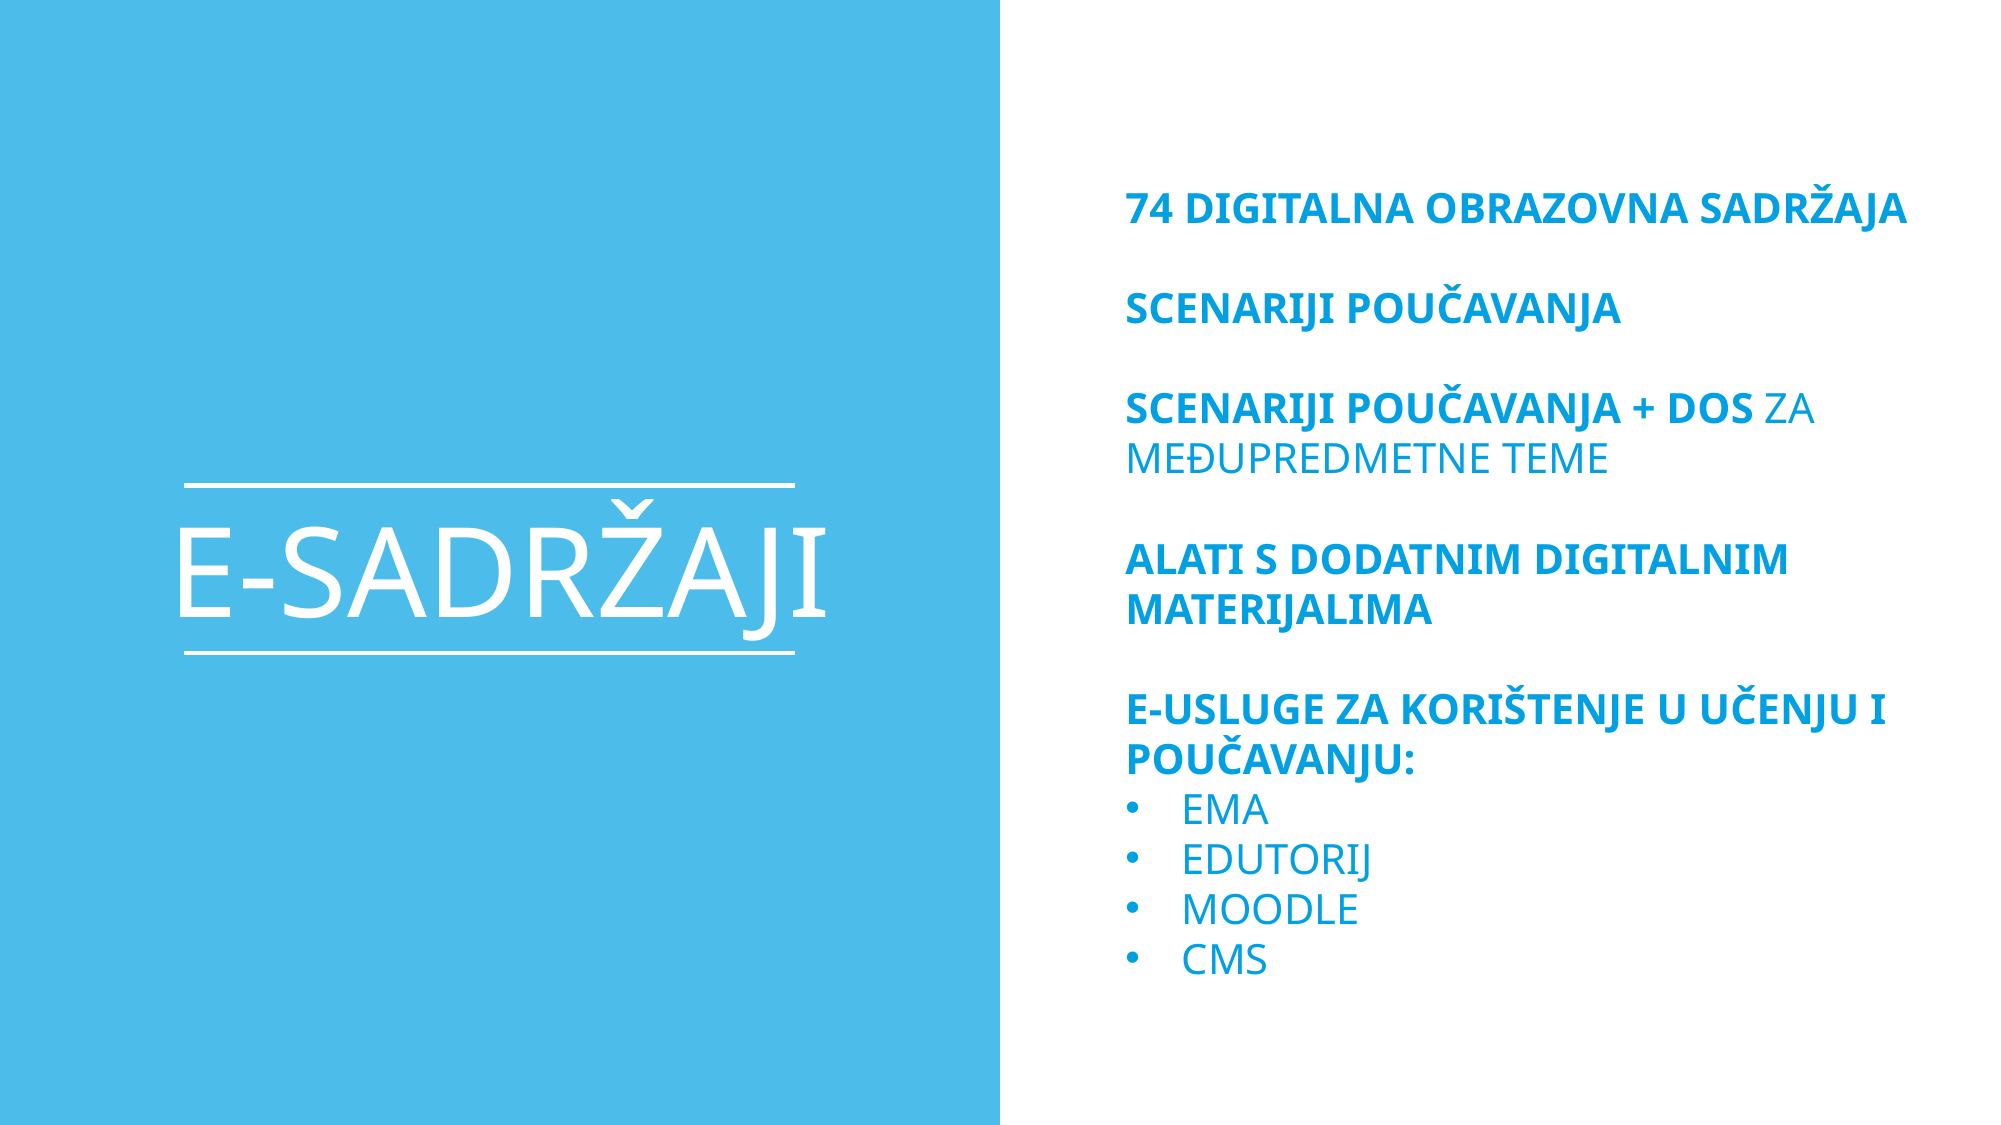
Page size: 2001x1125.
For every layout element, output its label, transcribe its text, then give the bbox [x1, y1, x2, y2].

text_box 74 DIGITALNA OBRAZOVNA SADRŽAJA SCENARIJI POUČAVANJA SCENARIJI POUČAVANJA + DOS ZA MEĐUPREDMETNE TEME ALATI S DODATNIM DIGITALNIM MATERIJALIMA E-USLUGE ZA KORIŠTENJE U UČENJU I POUČAVANJU: EMA EDUTORIJ MOODLE CMS [1110, 174, 1958, 990]
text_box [0, 0, 1000, 1125]
